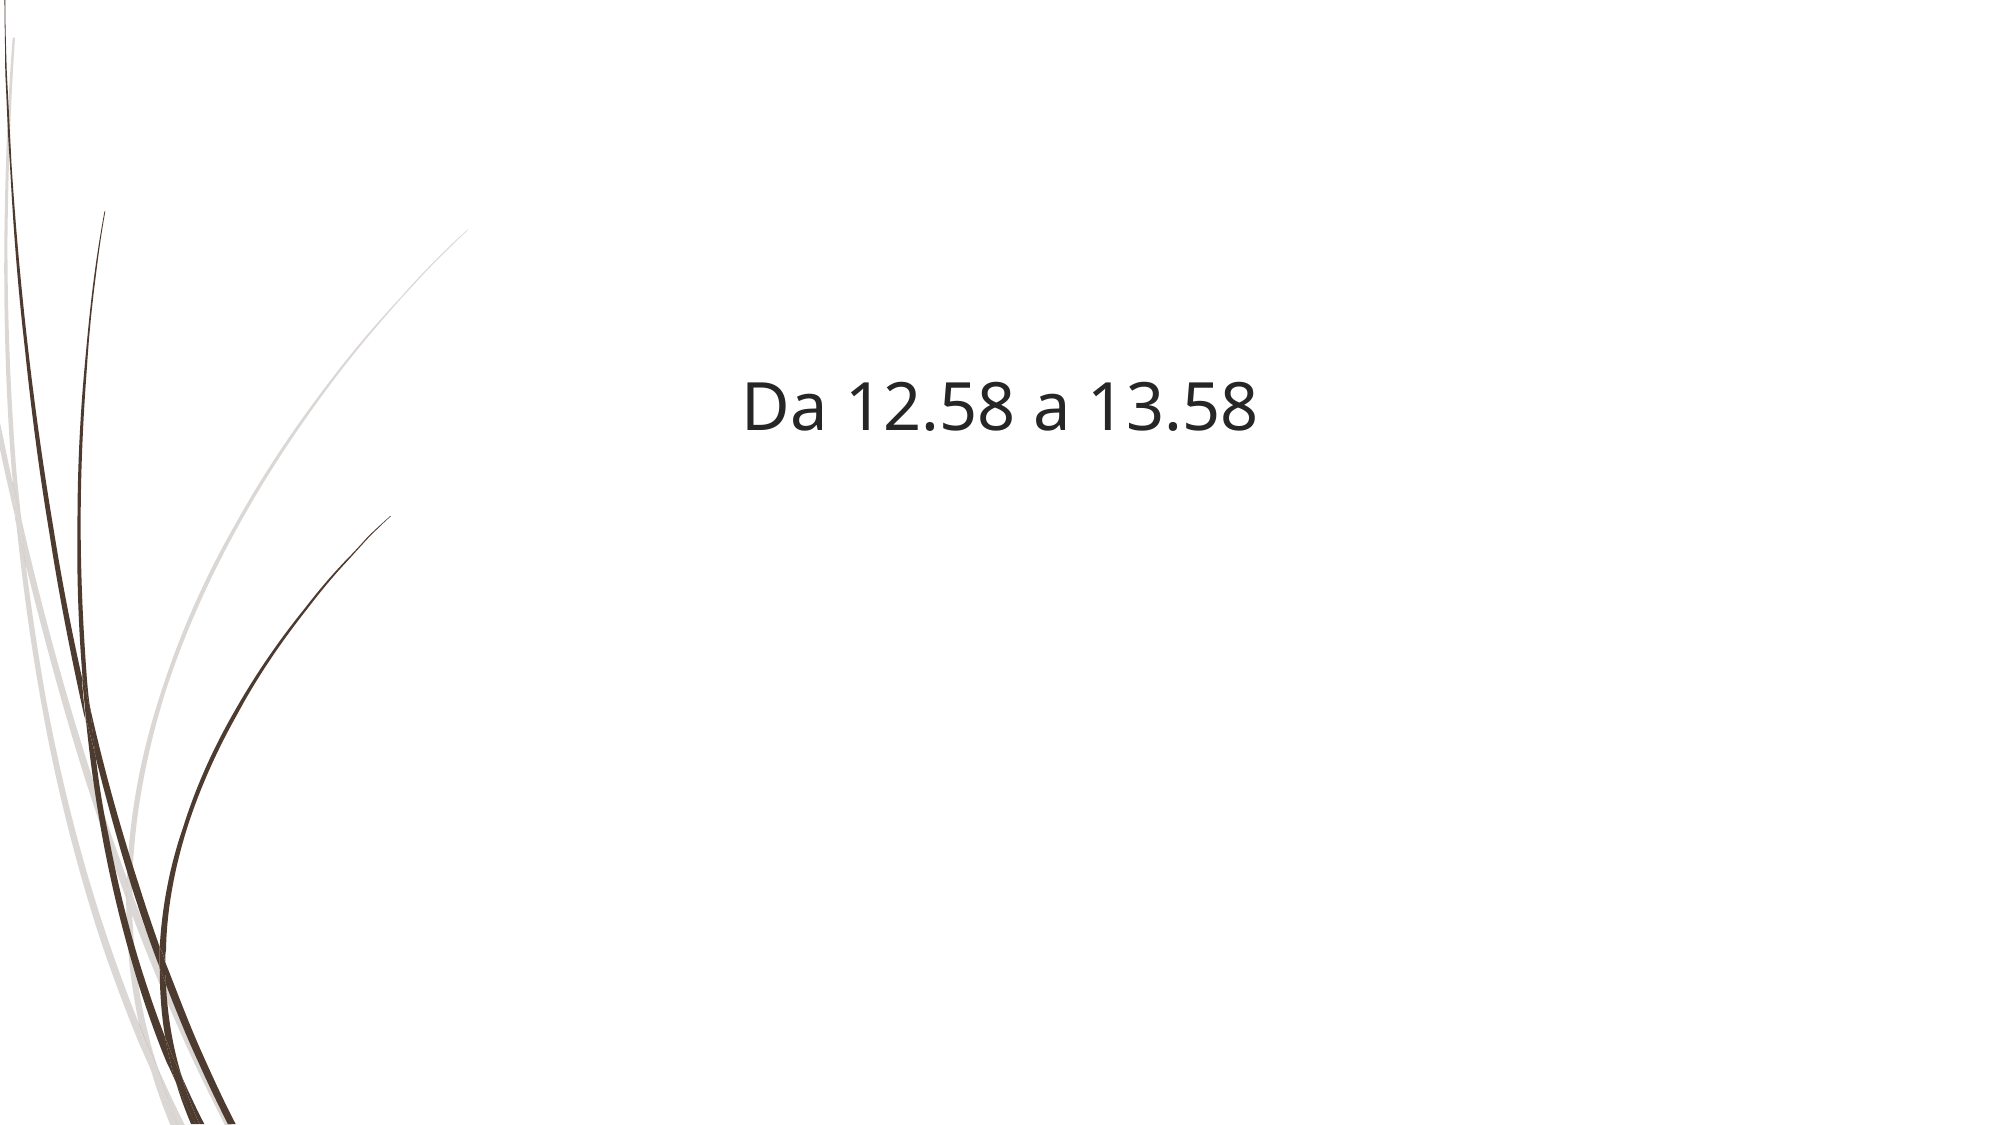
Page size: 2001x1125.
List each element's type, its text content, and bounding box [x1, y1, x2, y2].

title Da 12.58 a 13.58 [213, 161, 1788, 646]
